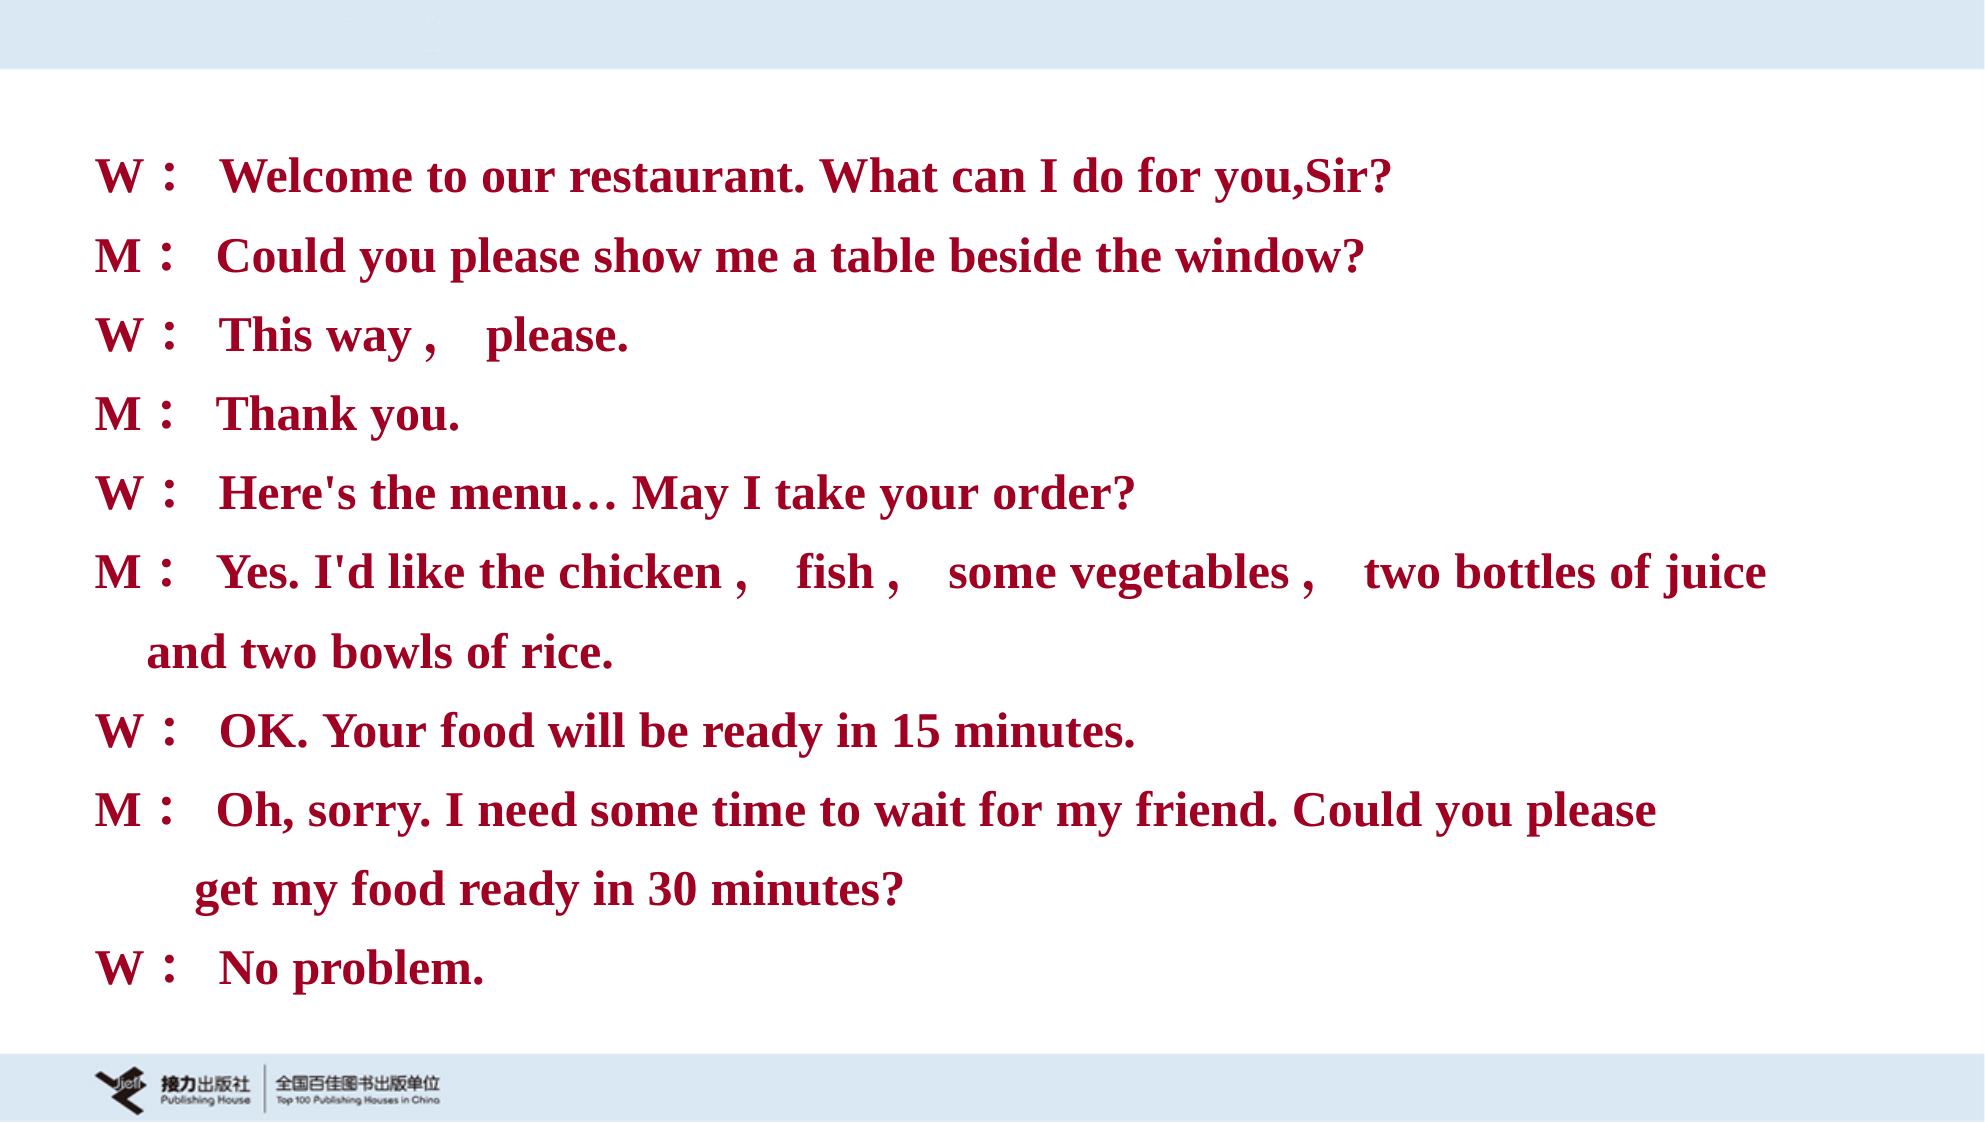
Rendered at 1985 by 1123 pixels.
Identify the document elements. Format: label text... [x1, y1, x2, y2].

text_box W：Welcome to our restaurant. What can I do for you,Sir? M：Could you please show me a table beside the window? W：This way，please. M：Thank you. W：Here's the menu… May I take your order? M：Yes. I'd like the chicken，fish，some vegetables，two bottles of juice and two bowls of rice. W：OK. Your food will be ready in 15 minutes. M：Oh, sorry. I need some time to wait for my friend. Could you please get my food ready in 30 minutes? W：No problem. [94, 123, 1892, 995]
picture [0, 0, 1985, 1122]
